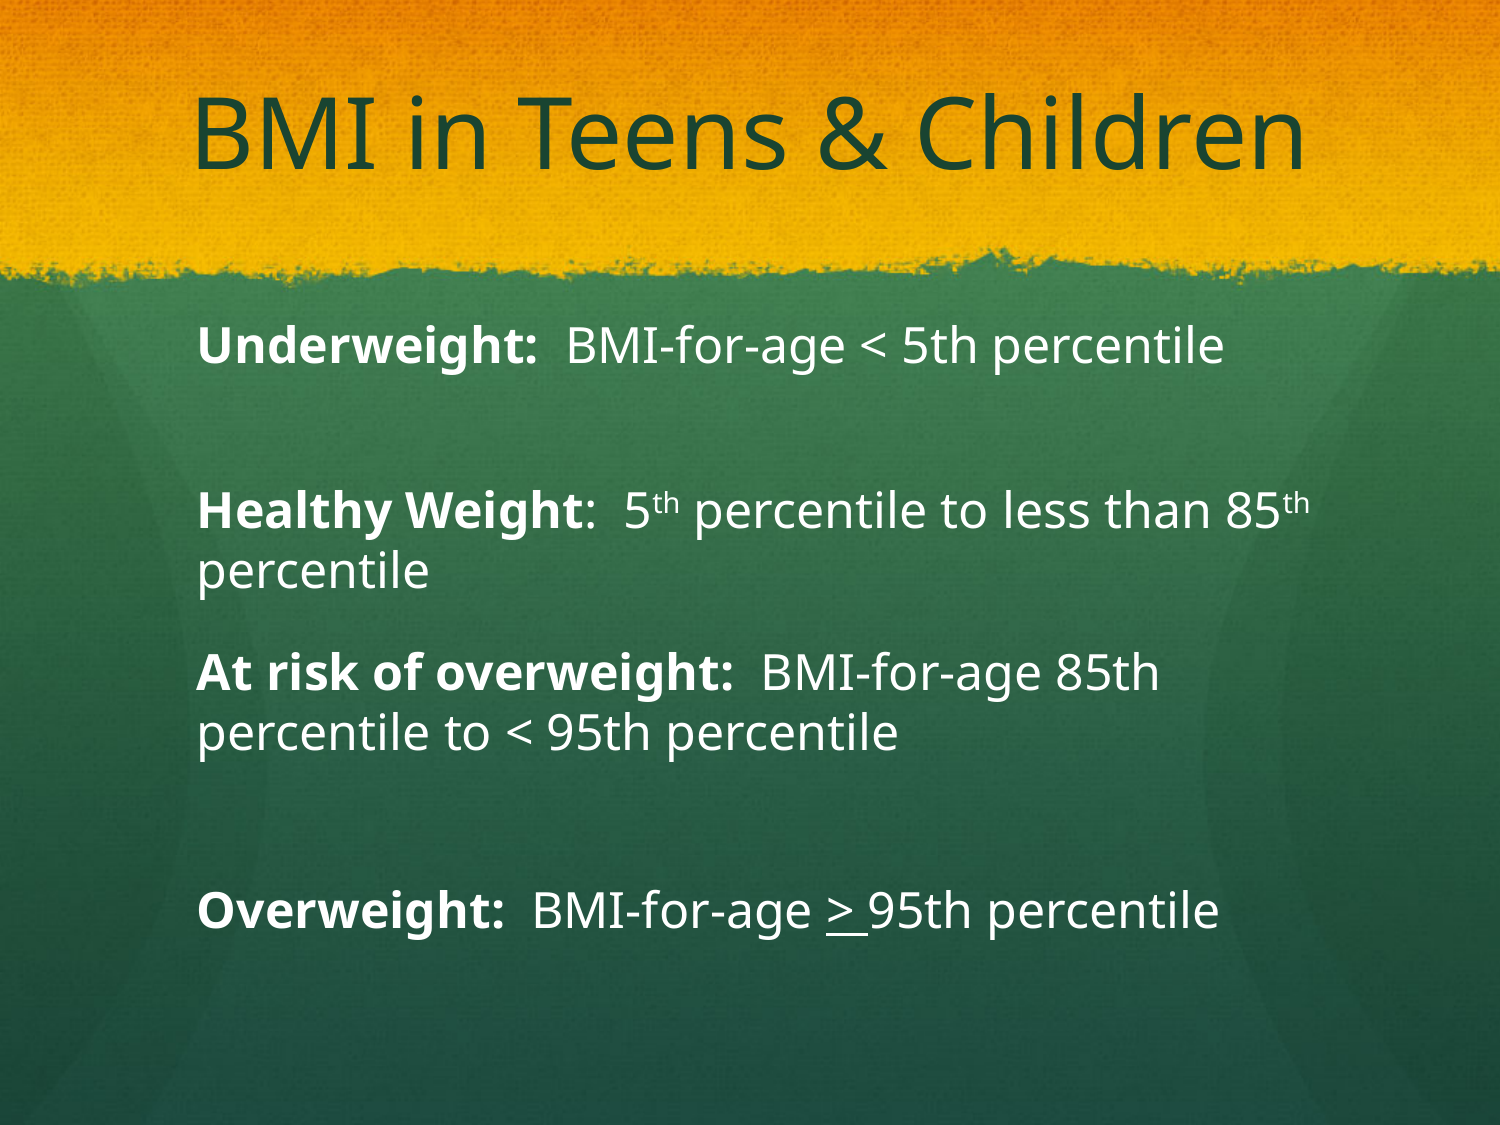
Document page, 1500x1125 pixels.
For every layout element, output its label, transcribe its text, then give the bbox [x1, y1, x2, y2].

picture [0, 0, 1500, 1125]
list Underweight: BMI-for-age < 5th percentile Healthy Weight: 5th percentile to less than 85th percentile At risk of overweight: BMI-for-age 85th percentile to < 95th percentile Overweight: BMI-for-age > 95th percentile [125, 289, 1375, 976]
title BMI in Teens & Children [125, 13, 1375, 246]
